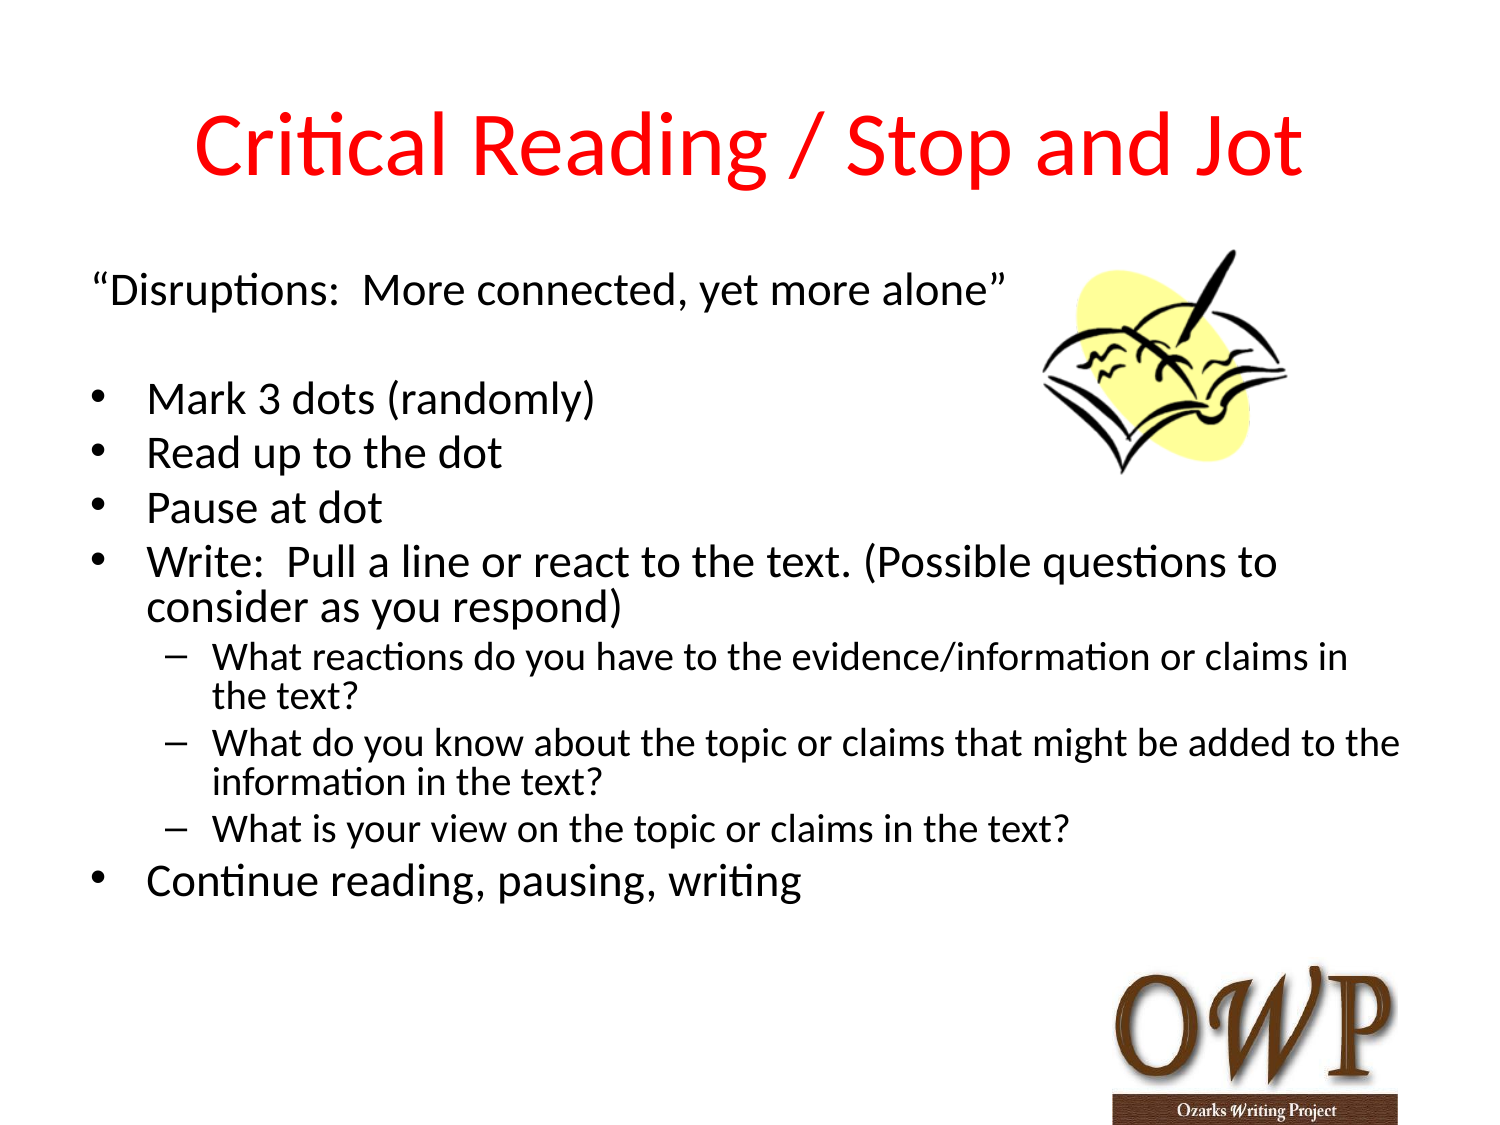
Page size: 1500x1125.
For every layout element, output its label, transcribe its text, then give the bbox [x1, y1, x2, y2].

title Critical Reading / Stop and Jot [75, 45, 1425, 233]
list “Disruptions: More connected, yet more alone” Mark 3 dots (randomly) Read up to the dot Pause at dot Write: Pull a line or react to the text. (Possible questions to consider as you respond) What reactions do you have to the evidence/information or claims in the text? What do you know about the topic or claims that might be added to the information in the text? What is your view on the topic or claims in the text? Continue reading, pausing, writing [75, 262, 1425, 1005]
picture [1042, 249, 1288, 476]
picture [1112, 957, 1399, 1125]
